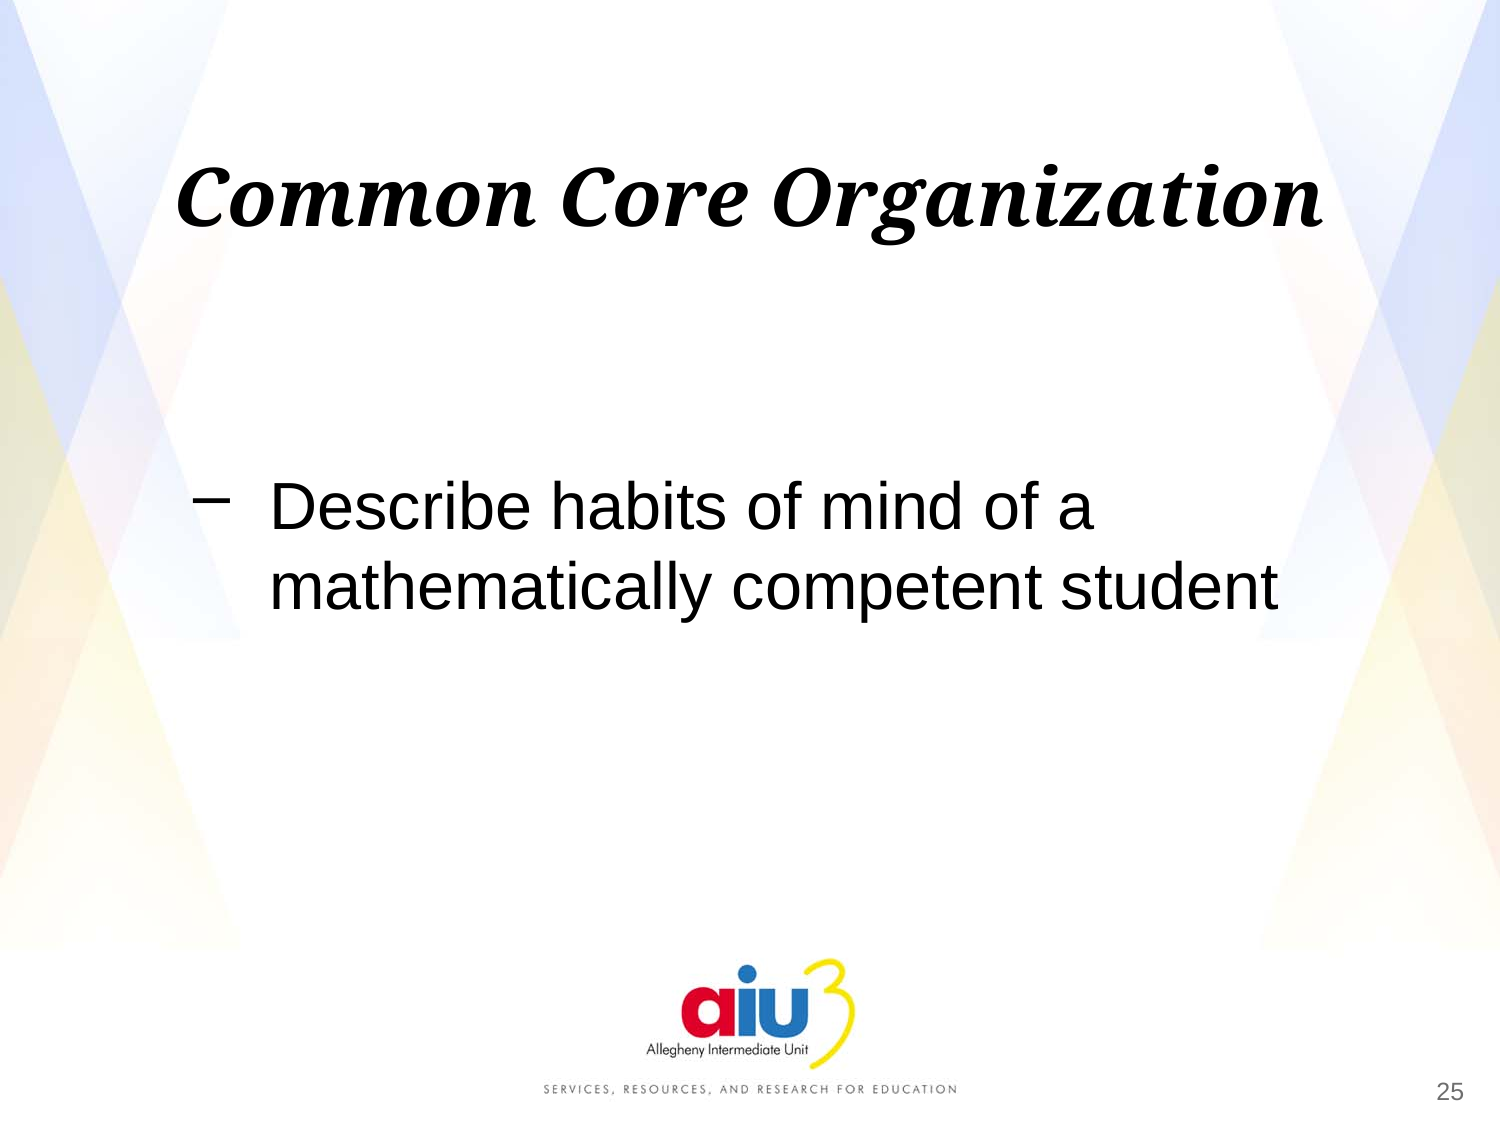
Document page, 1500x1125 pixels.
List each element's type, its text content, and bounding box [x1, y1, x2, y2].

list Describe habits of mind of a mathematically competent student [112, 324, 1388, 1001]
picture [0, 0, 1500, 1125]
title Common Core Organization [112, 99, 1388, 288]
text_box 25 [1412, 1034, 1488, 1113]
